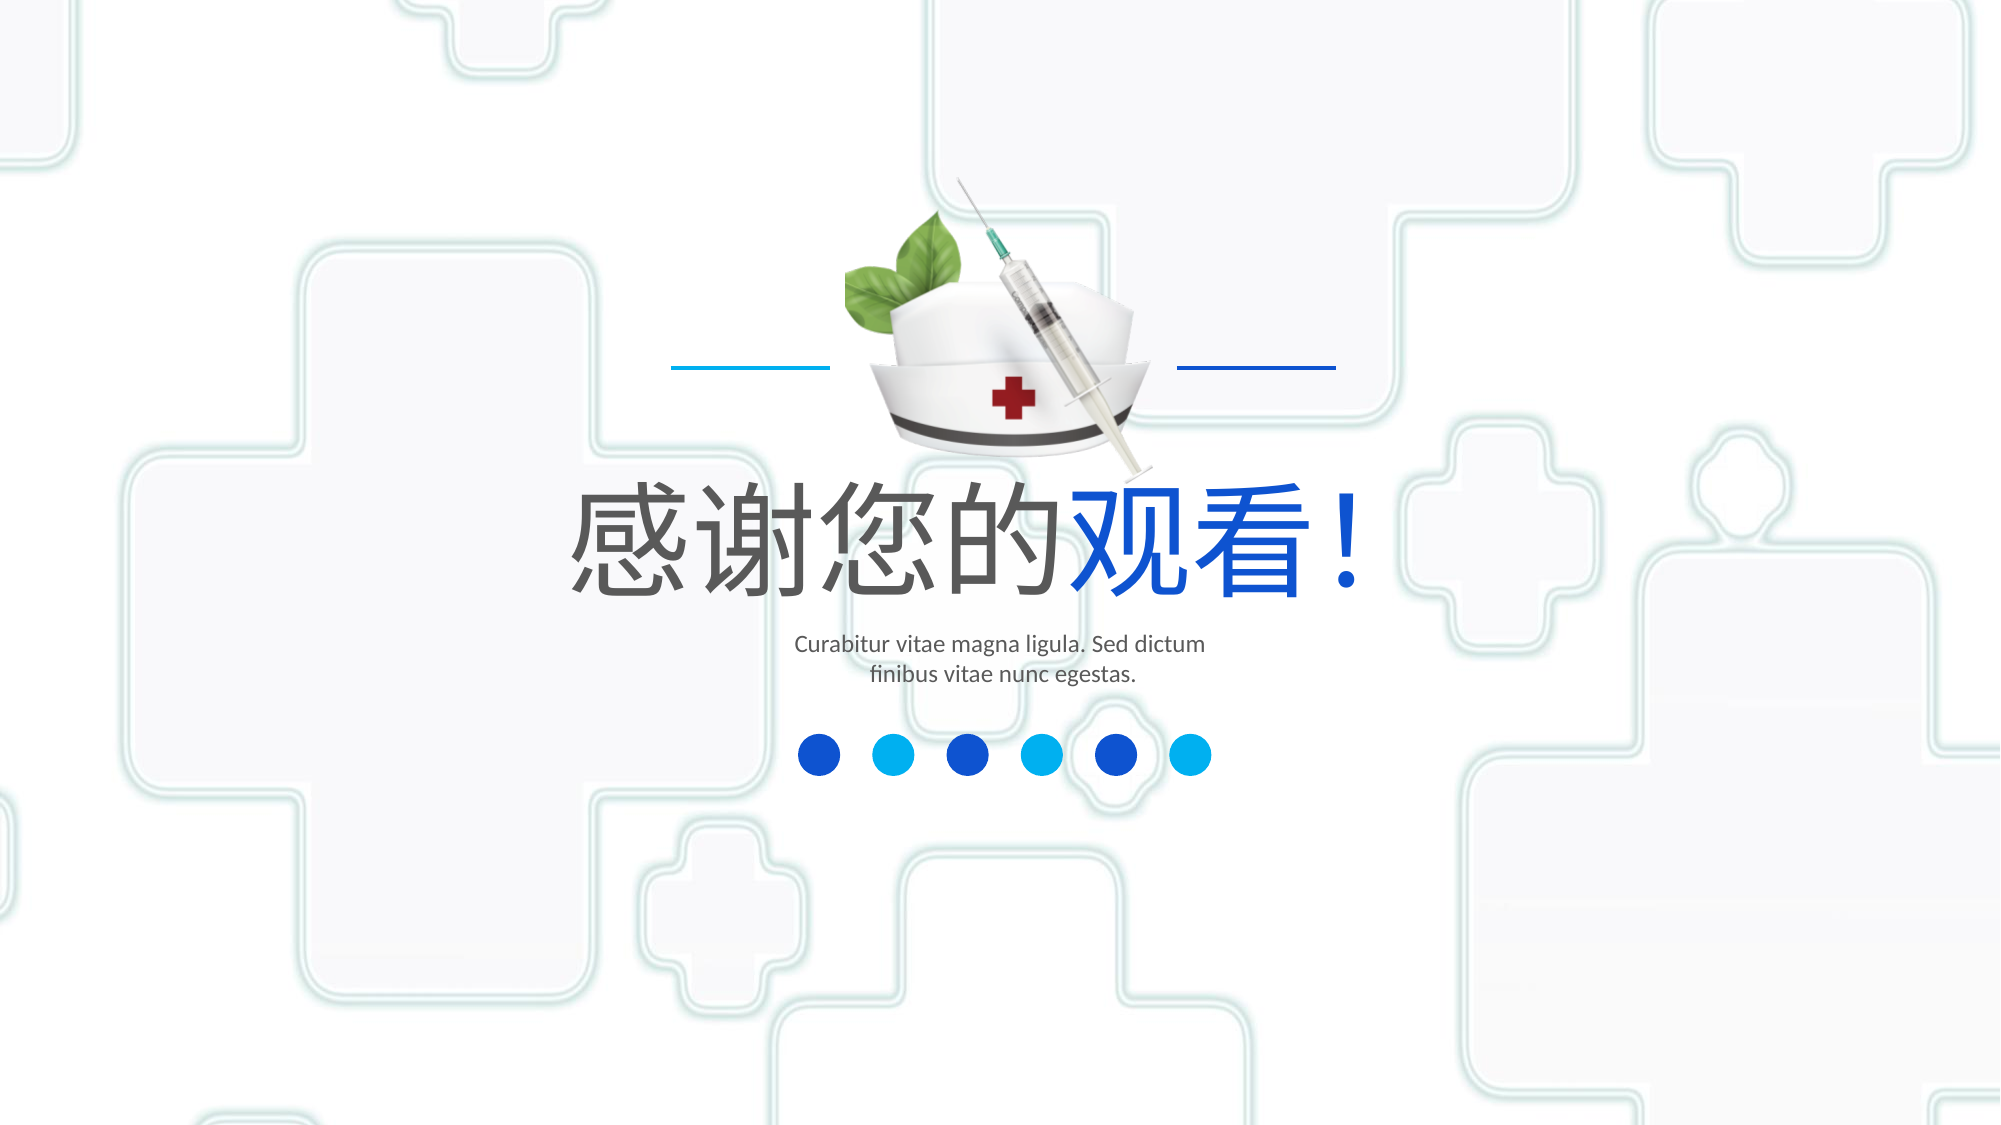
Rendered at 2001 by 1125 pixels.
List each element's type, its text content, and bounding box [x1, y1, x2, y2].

picture [0, 0, 2001, 1125]
text_box Curabitur vitae magna ligula. Sed dictum finibus vitae nunc egestas. [508, 620, 1499, 695]
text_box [798, 733, 1212, 776]
text_box 感谢您的观看！ [551, 455, 1456, 620]
